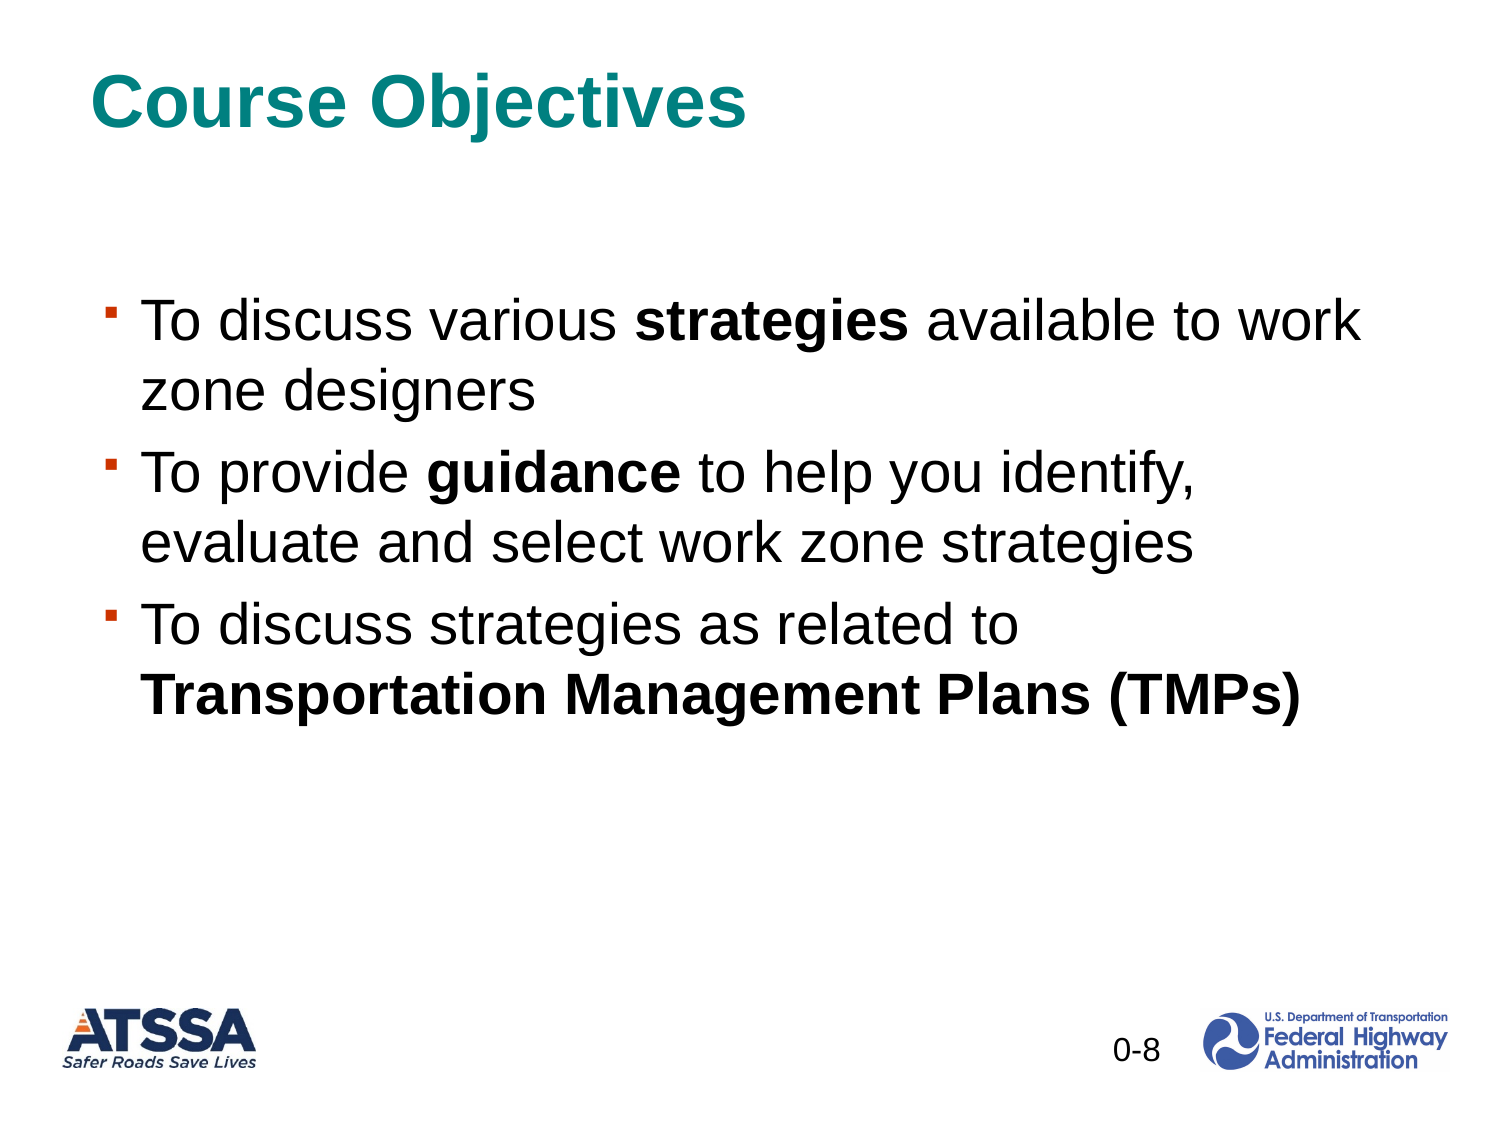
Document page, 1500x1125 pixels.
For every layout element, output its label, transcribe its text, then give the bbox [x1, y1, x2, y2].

title Course Objectives [75, 7, 1500, 188]
picture [1200, 1008, 1450, 1072]
list To discuss various strategies available to work zone designers To provide guidance to help you identify, evaluate and select work zone strategies To discuss strategies as related to Transportation Management Plans (TMPs) [87, 274, 1451, 1001]
picture [62, 1008, 256, 1068]
